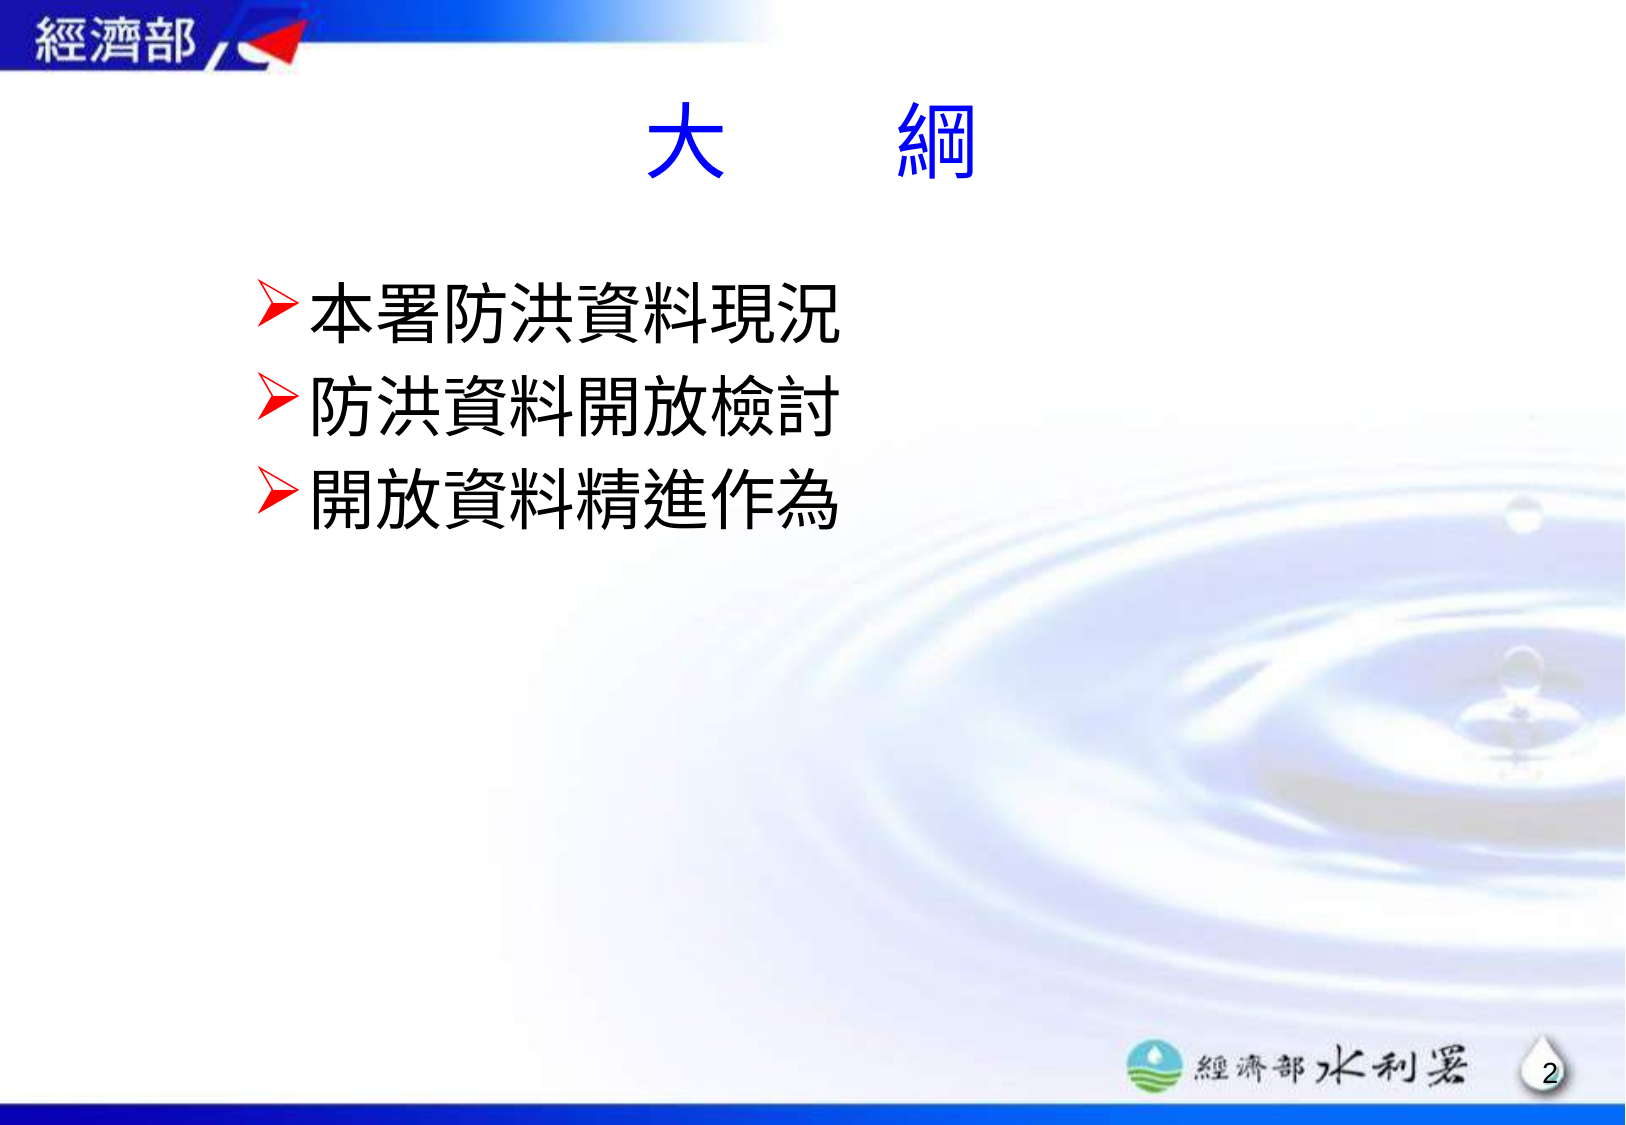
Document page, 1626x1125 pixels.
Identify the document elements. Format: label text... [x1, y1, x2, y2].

list 本署防洪資料現況 防洪資料開放檢討 開放資料精進作為 [237, 263, 1473, 1007]
title 大 綱 [80, 44, 1544, 233]
slide_number 1 [1238, 1046, 1574, 1125]
picture [0, 0, 1625, 1125]
